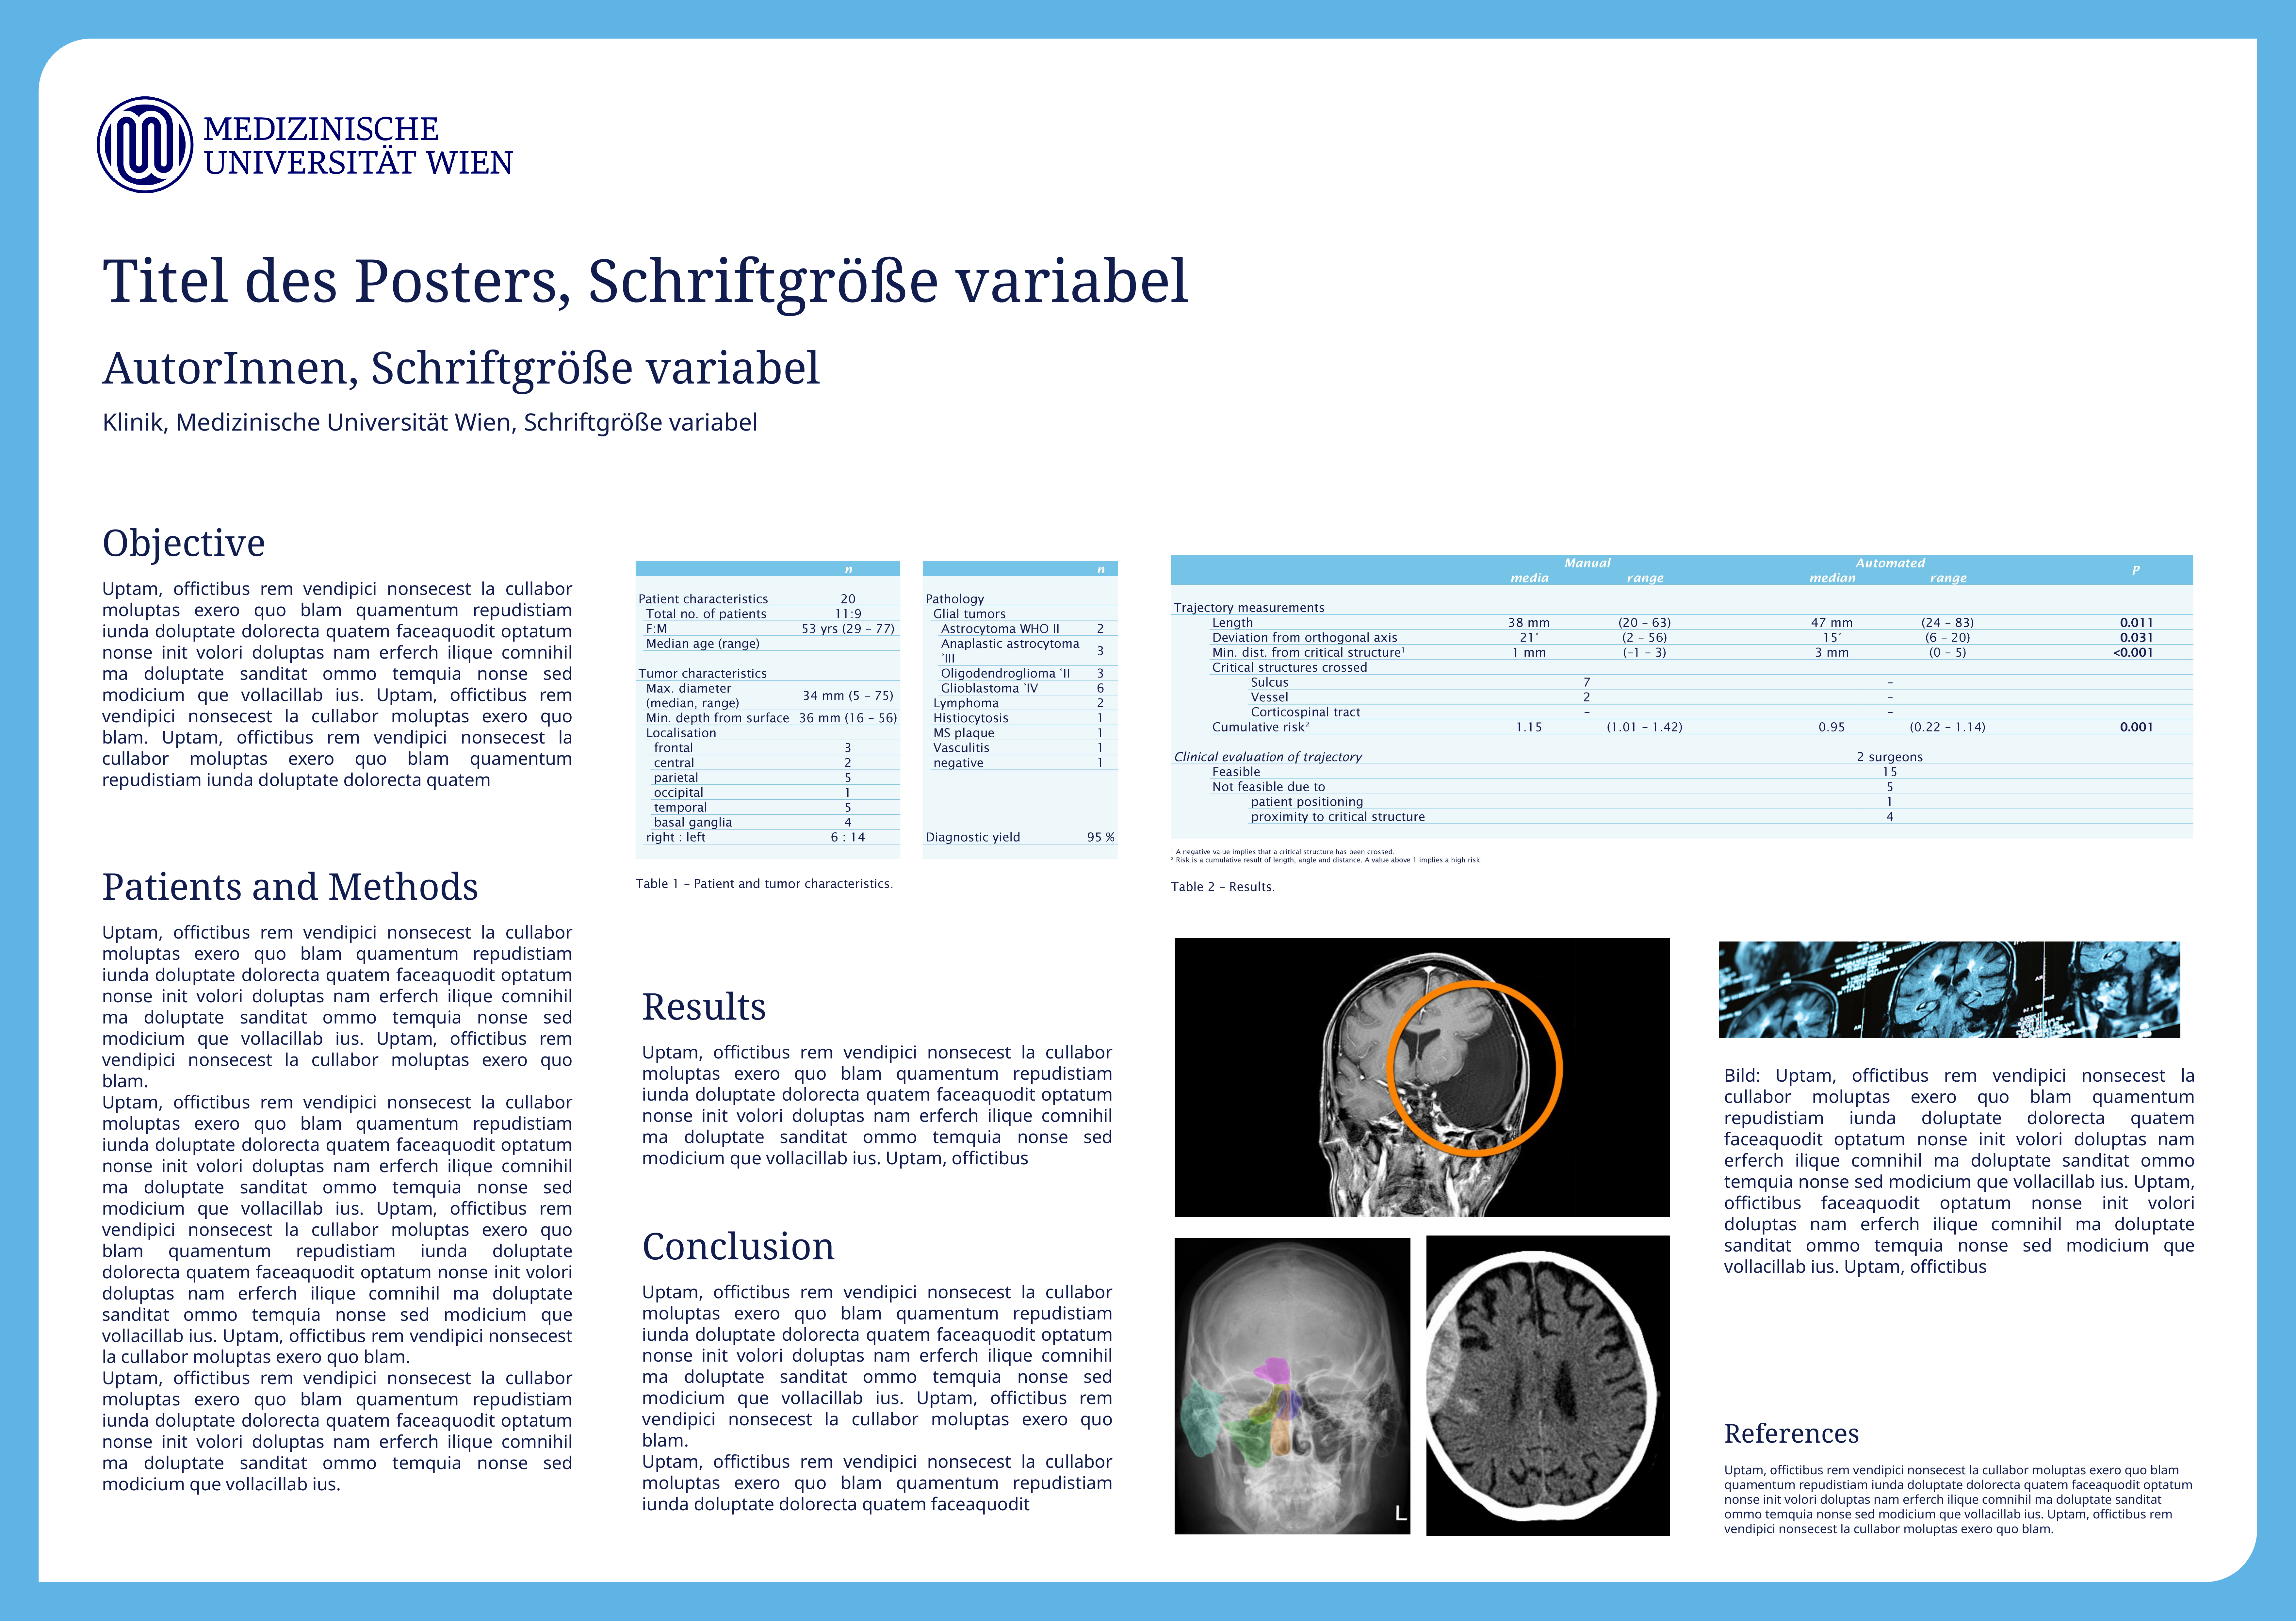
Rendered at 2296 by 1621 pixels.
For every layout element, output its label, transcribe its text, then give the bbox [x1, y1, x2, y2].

picture [1156, 541, 2217, 902]
picture [614, 539, 1141, 902]
picture [1175, 938, 1670, 1217]
text_box References [1719, 1414, 2296, 1451]
text_box Bild: Uptam, offictibus rem vendipici nonsecest la cullabor moluptas exero quo blam quamentum repudistiam iunda doluptate dolorecta quatem faceaquodit optatum nonse init volori doluptas nam erferch ilique comnihil ma doluptate sanditat ommo temquia nonse sed modicium que vollacillab ius. Uptam, offictibus faceaquodit optatum nonse init volori doluptas nam erferch ilique comnihil ma doluptate sanditat ommo temquia nonse sed modicium que vollacillab ius. Uptam, offictibus [1719, 1061, 2201, 1301]
text_box AutorInnen, Schriftgröße variabel [97, 336, 1301, 395]
text_box Uptam, offictibus rem vendipici nonsecest la cullabor moluptas exero quo blam quamentum repudistiam iunda doluptate dolorecta quatem faceaquodit optatum nonse init volori doluptas nam erferch ilique comnihil ma doluptate sanditat ommo temquia nonse sed modicium que vollacillab ius. Uptam, offictibus rem vendipici nonsecest la cullabor moluptas exero quo blam. Uptam, offictibus rem vendipici nonsecest la cullabor moluptas exero quo blam quamentum repudistiam iunda doluptate dolorecta quatem faceaquodit optatum nonse init volori doluptas nam erferch ilique comnihil ma doluptate sanditat ommo temquia nonse sed modicium que vollacillab ius. Uptam, offictibus rem vendipici nonsecest la cullabor moluptas exero quo blam quamentum repudistiam iunda doluptate dolorecta quatem faceaquodit optatum nonse init volori doluptas nam erferch ilique comnihil ma doluptate sanditat ommo temquia nonse sed modicium que vollacillab ius. Uptam, offictibus rem vendipici nonsecest la cullabor moluptas exero quo blam. Uptam, offictibus rem vendipici nonsecest la cullabor moluptas exero quo blam quamentum repudistiam iunda doluptate dolorecta quatem faceaquodit optatum nonse init volori doluptas nam erferch ilique comnihil ma doluptate sanditat ommo temquia nonse sed modicium que vollacillab ius. [96, 918, 579, 1518]
text_box Uptam, offictibus rem vendipici nonsecest la cullabor moluptas exero quo blam quamentum repudistiam iunda doluptate dolorecta quatem faceaquodit optatum nonse init volori doluptas nam erferch ilique comnihil ma doluptate sanditat ommo temquia nonse sed modicium que vollacillab ius. Uptam, offictibus rem vendipici nonsecest la cullabor moluptas exero quo blam. Uptam, offictibus rem vendipici nonsecest la cullabor moluptas exero quo blam quamentum repudistiam iunda doluptate dolorecta quatem [96, 575, 579, 793]
text_box Conclusion [636, 1220, 1426, 1270]
text_box Objective [96, 517, 886, 566]
text_box Uptam, offictibus rem vendipici nonsecest la cullabor moluptas exero quo blam quamentum repudistiam iunda doluptate dolorecta quatem faceaquodit optatum nonse init volori doluptas nam erferch ilique comnihil ma doluptate sanditat ommo temquia nonse sed modicium que vollacillab ius. Uptam, offictibus [636, 1038, 1119, 1171]
text_box Patients and Methods [96, 860, 886, 910]
text_box Titel des Posters, Schriftgröße variabel [97, 240, 1517, 317]
picture [1719, 941, 2181, 1038]
text_box Uptam, offictibus rem vendipici nonsecest la cullabor moluptas exero quo blam quamentum repudistiam iunda doluptate dolorecta quatem faceaquodit optatum nonse init volori doluptas nam erferch ilique comnihil ma doluptate sanditat ommo temquia nonse sed modicium que vollacillab ius. Uptam, offictibus rem vendipici nonsecest la cullabor moluptas exero quo blam. Uptam, offictibus rem vendipici nonsecest la cullabor moluptas exero quo blam quamentum repudistiam iunda doluptate dolorecta quatem faceaquodit [636, 1278, 1119, 1517]
text_box Uptam, offictibus rem vendipici nonsecest la cullabor moluptas exero quo blam quamentum repudistiam iunda doluptate dolorecta quatem faceaquodit optatum nonse init volori doluptas nam erferch ilique comnihil ma doluptate sanditat ommo temquia nonse sed modicium que vollacillab ius. Uptam, offictibus rem vendipici nonsecest la cullabor moluptas exero quo blam. [1719, 1459, 2201, 1538]
picture [97, 96, 513, 193]
text_box Results [636, 980, 1173, 1030]
picture [1426, 1235, 1670, 1536]
text_box Klinik, Medizinische Universität Wien, Schriftgröße variabel [97, 404, 1227, 438]
picture [1175, 1238, 1410, 1534]
